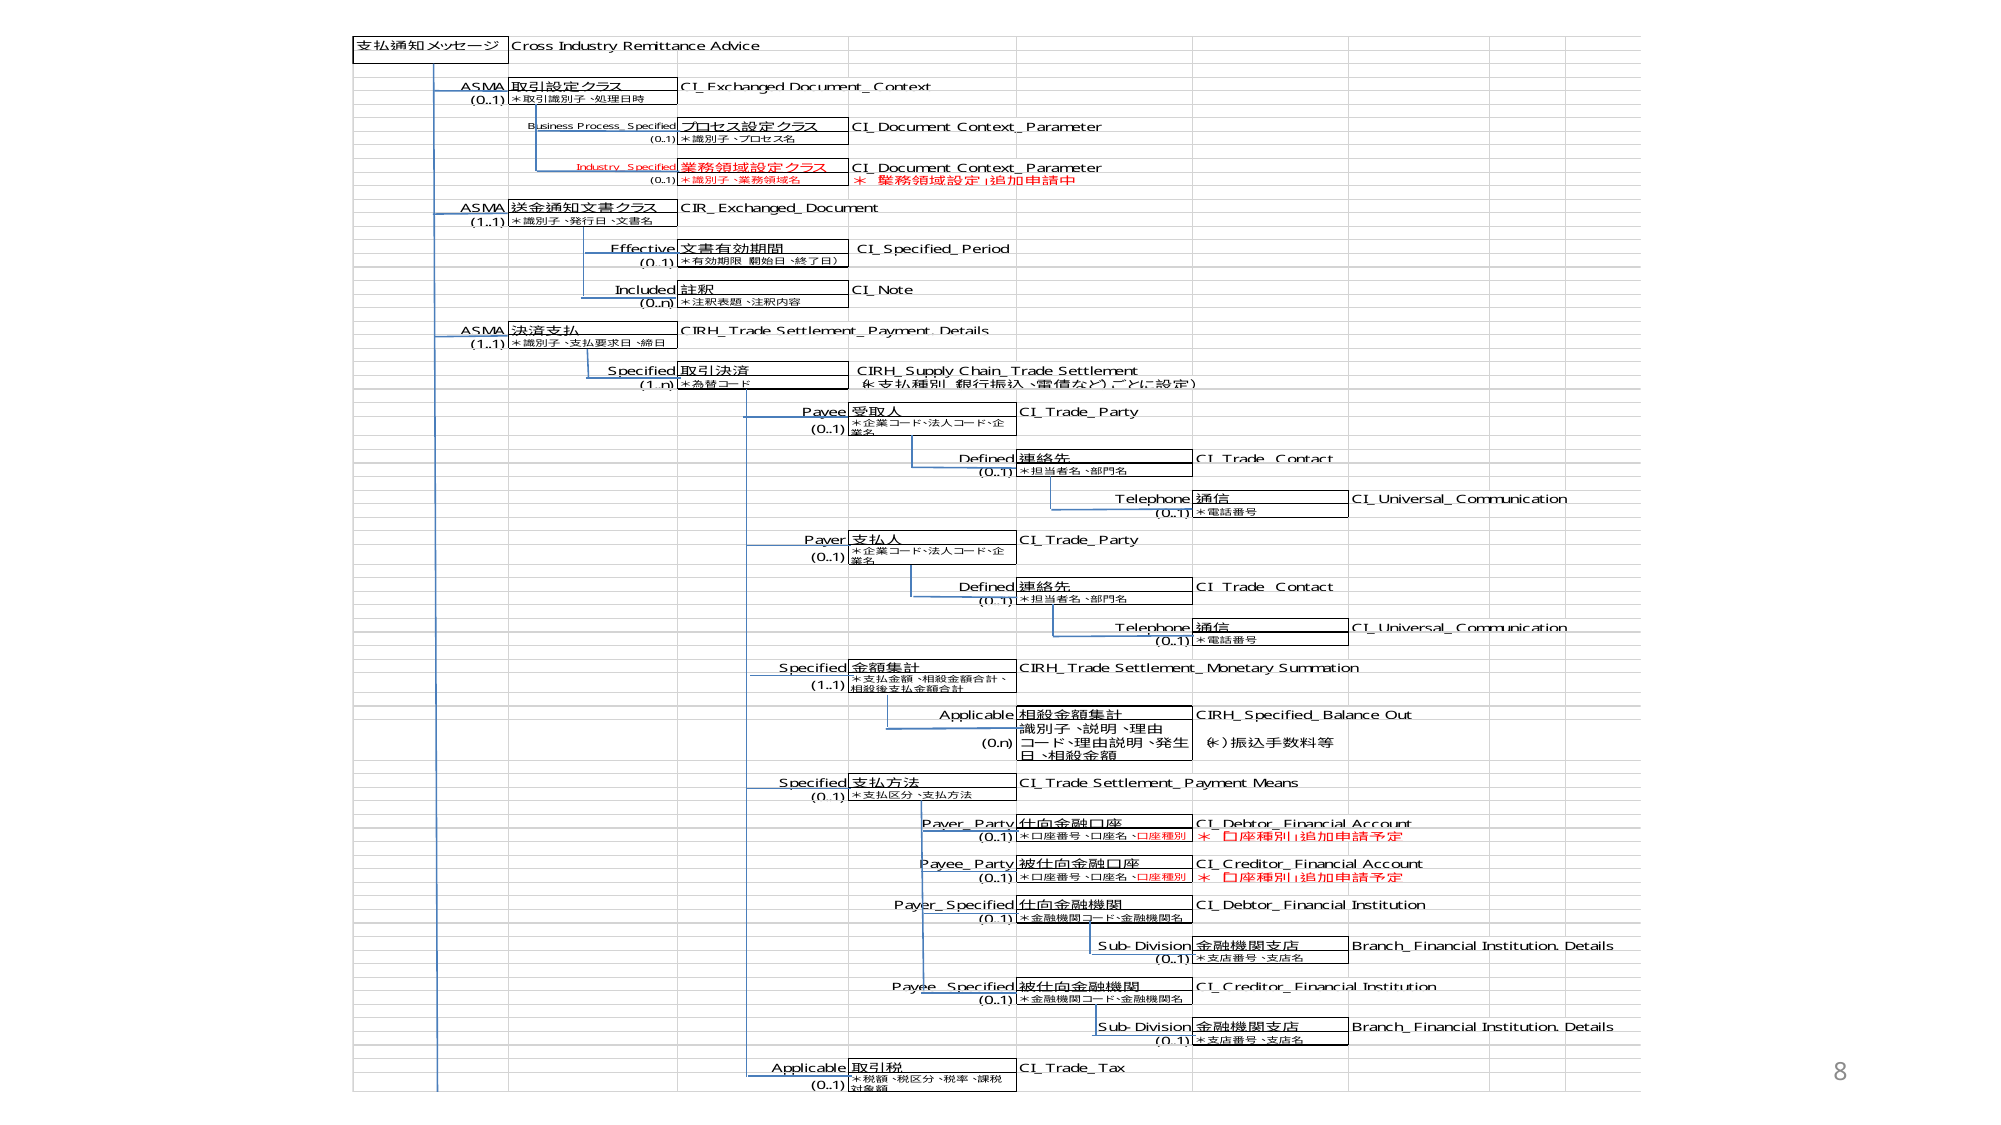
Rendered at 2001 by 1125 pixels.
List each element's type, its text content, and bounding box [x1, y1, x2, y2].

picture [352, 35, 1642, 1092]
slide_number 8 [1412, 1042, 1863, 1103]
